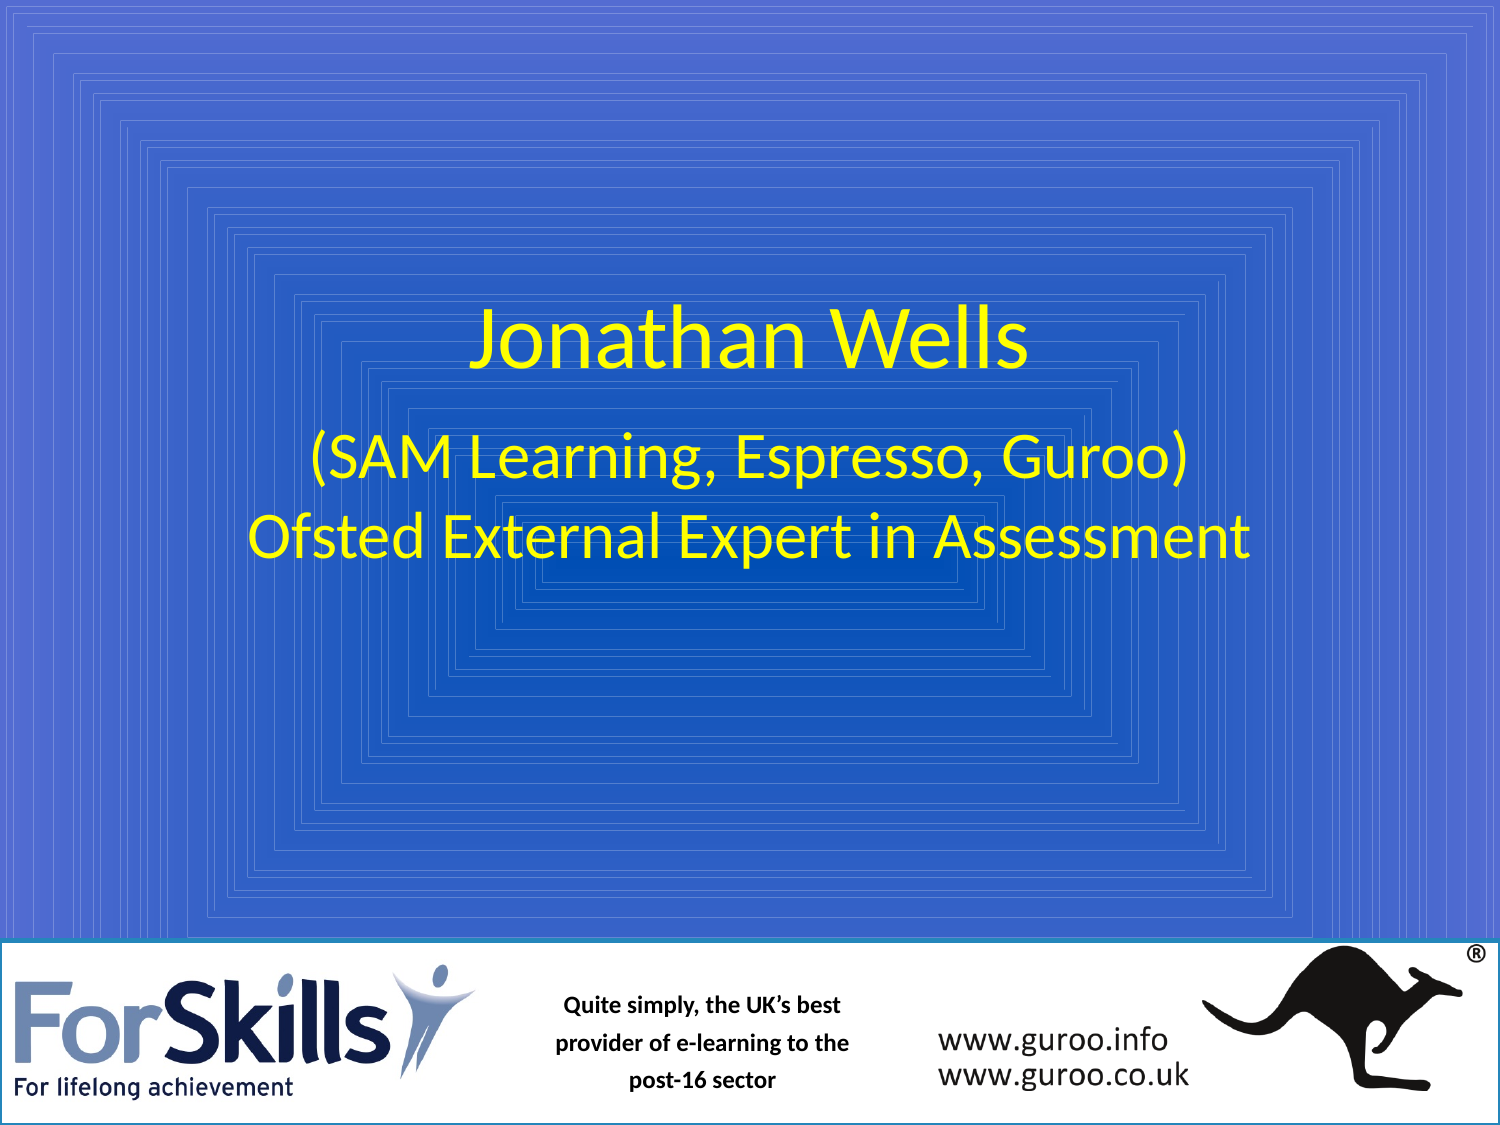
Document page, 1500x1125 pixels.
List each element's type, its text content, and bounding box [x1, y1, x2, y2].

picture [10, 959, 479, 1103]
picture [938, 943, 1486, 1091]
title Jonathan Wells (SAM Learning, Espresso, Guroo) Ofsted External Expert in Assessment [112, 149, 1388, 811]
